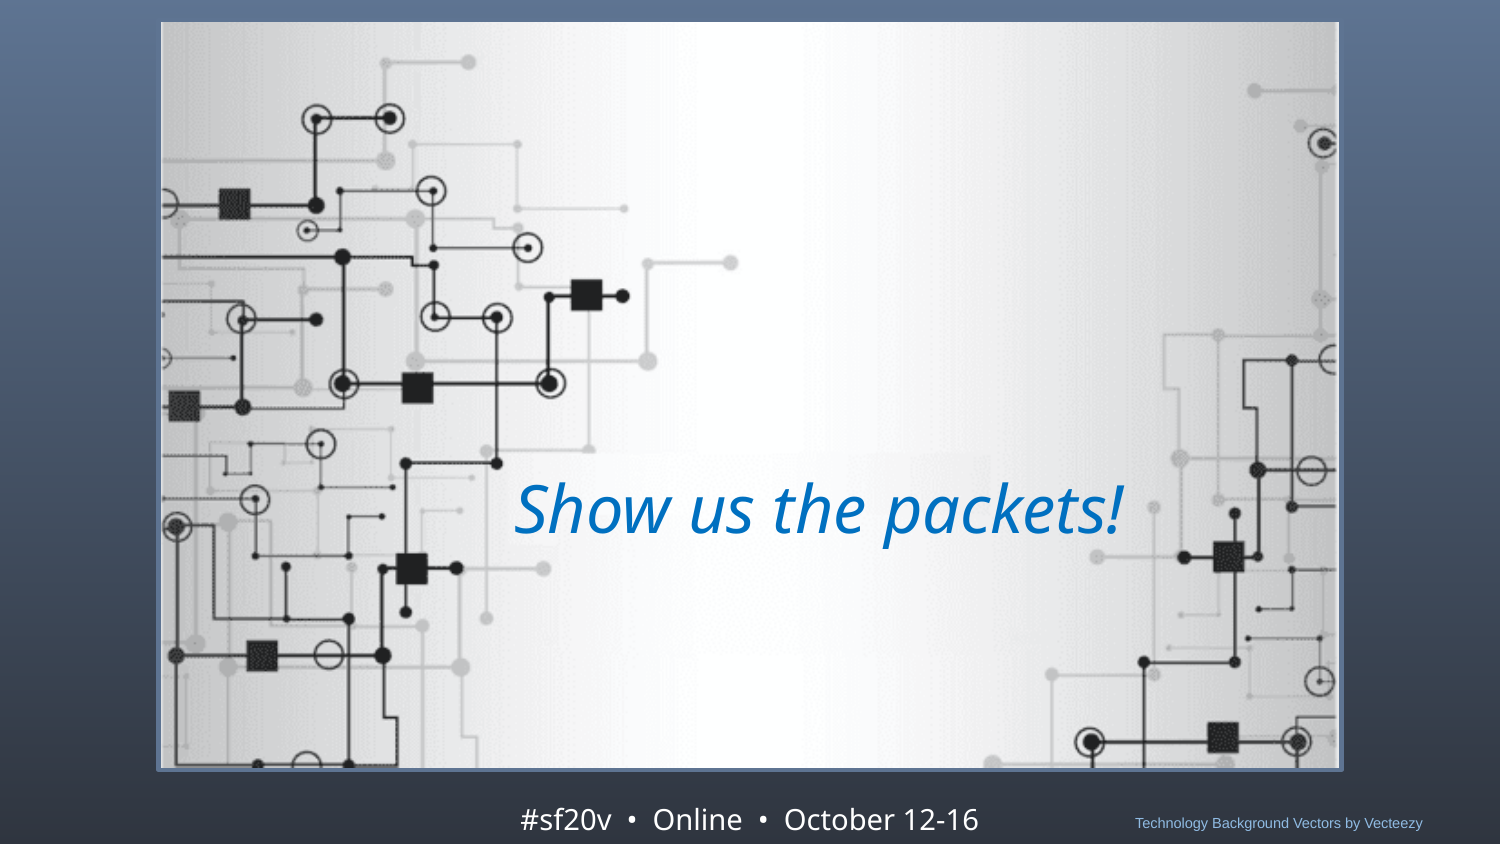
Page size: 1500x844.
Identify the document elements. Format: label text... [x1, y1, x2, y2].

text_box Technology Background Vectors by Vecteezy [1120, 799, 1446, 844]
picture [160, 21, 1340, 768]
